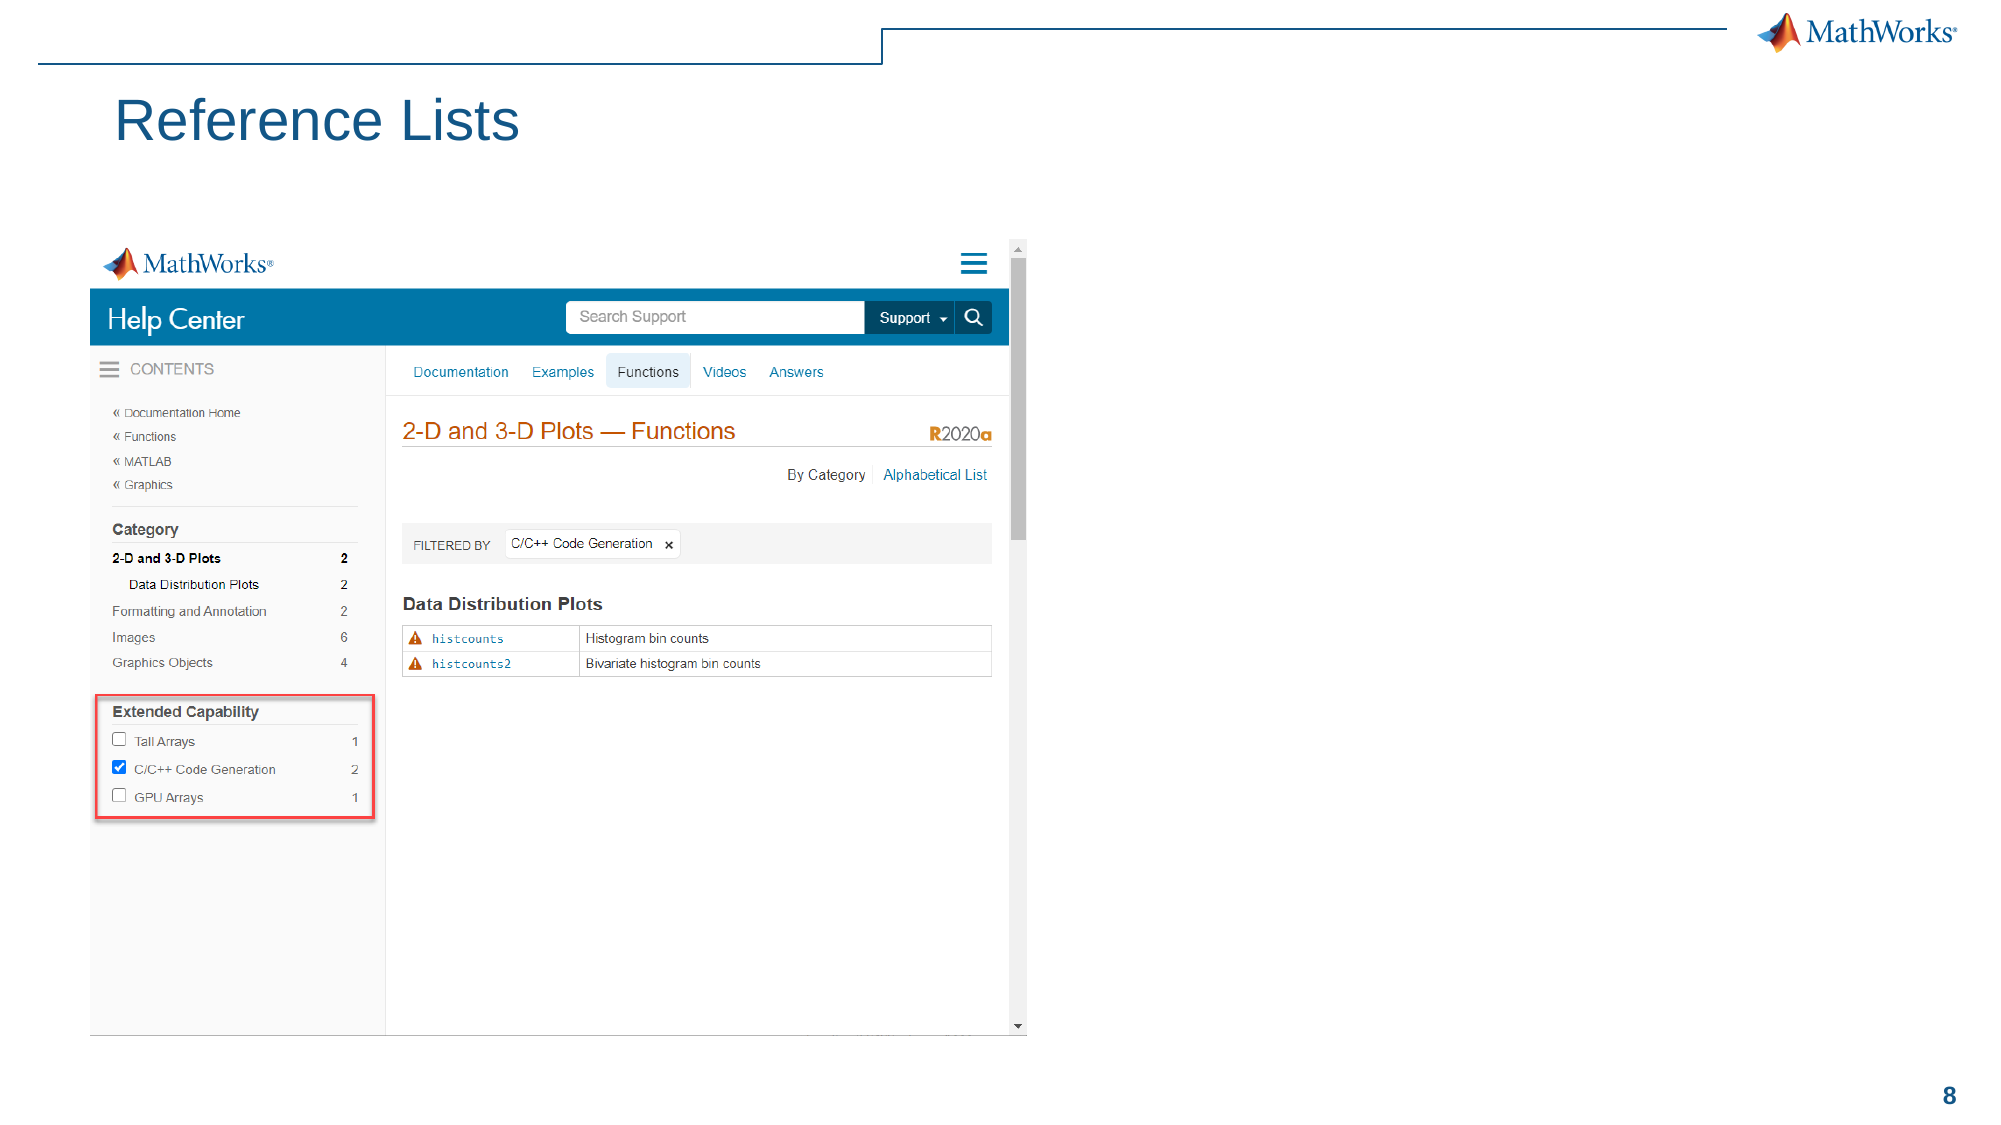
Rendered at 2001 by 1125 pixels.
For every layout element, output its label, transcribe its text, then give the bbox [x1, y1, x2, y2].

picture [149, 317, 153, 335]
picture [128, 318, 139, 328]
picture [170, 311, 179, 328]
picture [1751, 3, 1970, 63]
picture [567, 302, 864, 333]
picture [189, 318, 200, 328]
picture [89, 239, 1027, 1036]
title Reference Lists [99, 75, 1867, 238]
picture [965, 311, 970, 322]
picture [224, 318, 228, 328]
